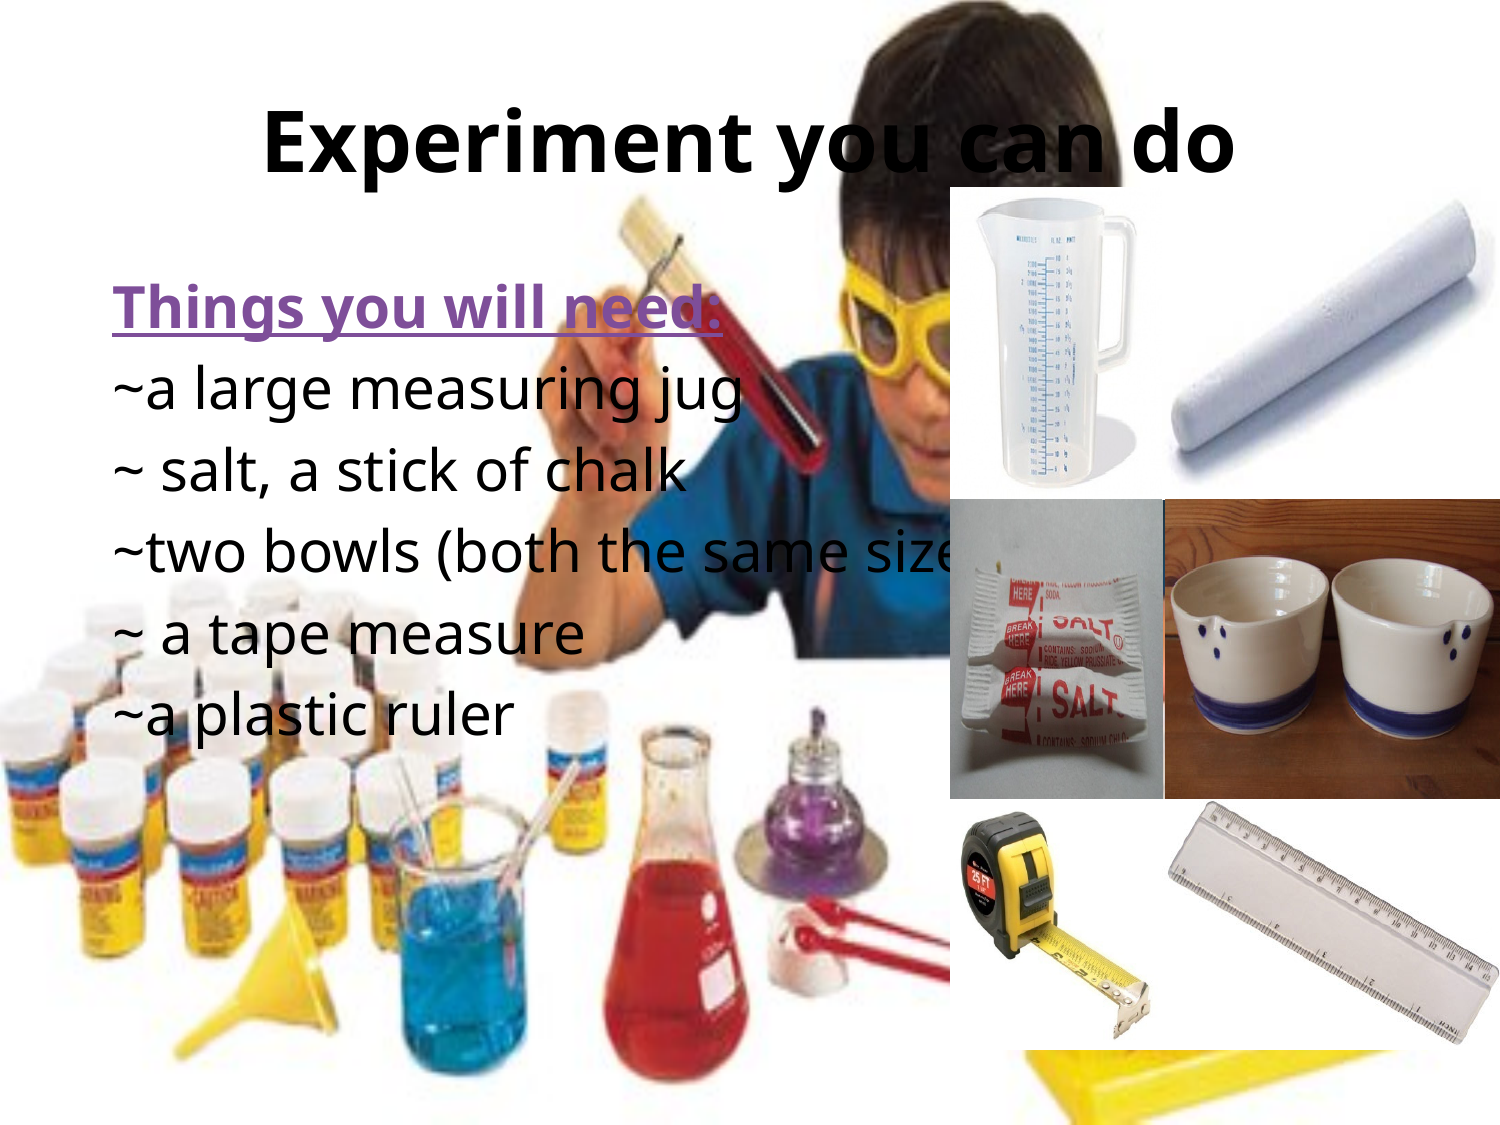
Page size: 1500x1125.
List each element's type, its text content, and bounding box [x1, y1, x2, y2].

list Things you will need: ~a large measuring jug ~ salt, a stick of chalk ~two bowls (both the same size) ~ a tape measure ~a plastic ruler [75, 262, 949, 1035]
picture [0, 0, 1500, 1125]
title Experiment you can do [75, 45, 1425, 233]
